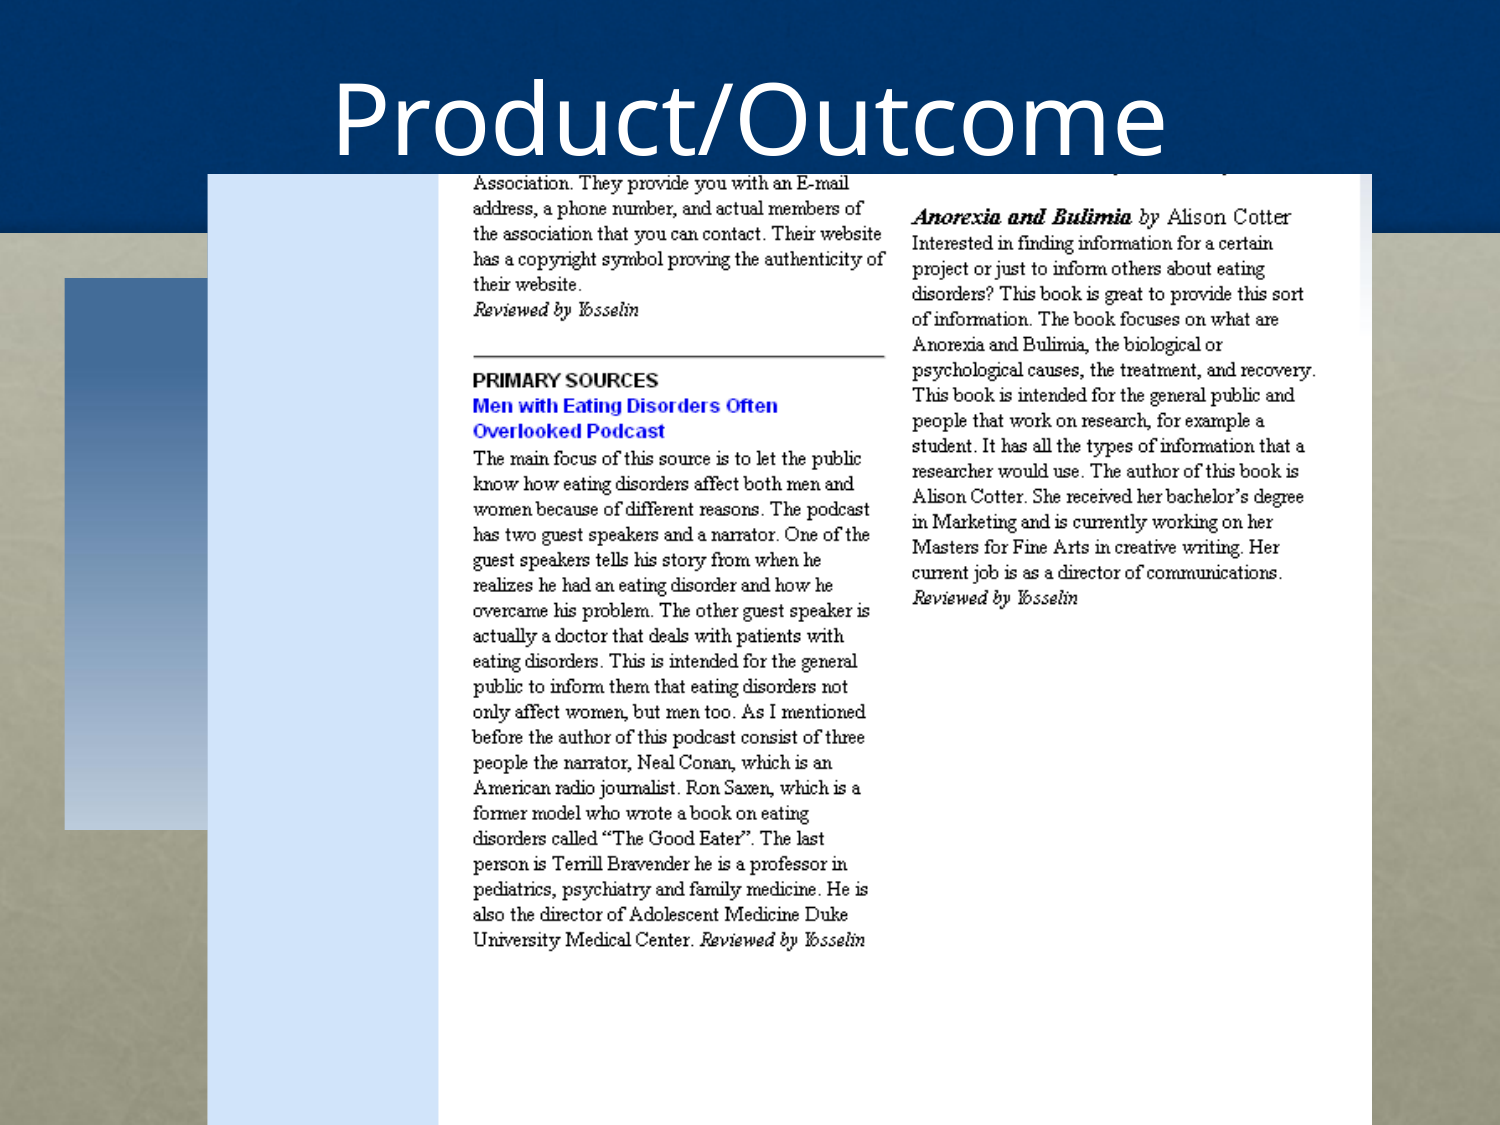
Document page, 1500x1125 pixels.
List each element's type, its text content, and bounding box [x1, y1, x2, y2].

picture [0, 174, 1500, 1125]
title Product/Outcome [127, 10, 1372, 221]
